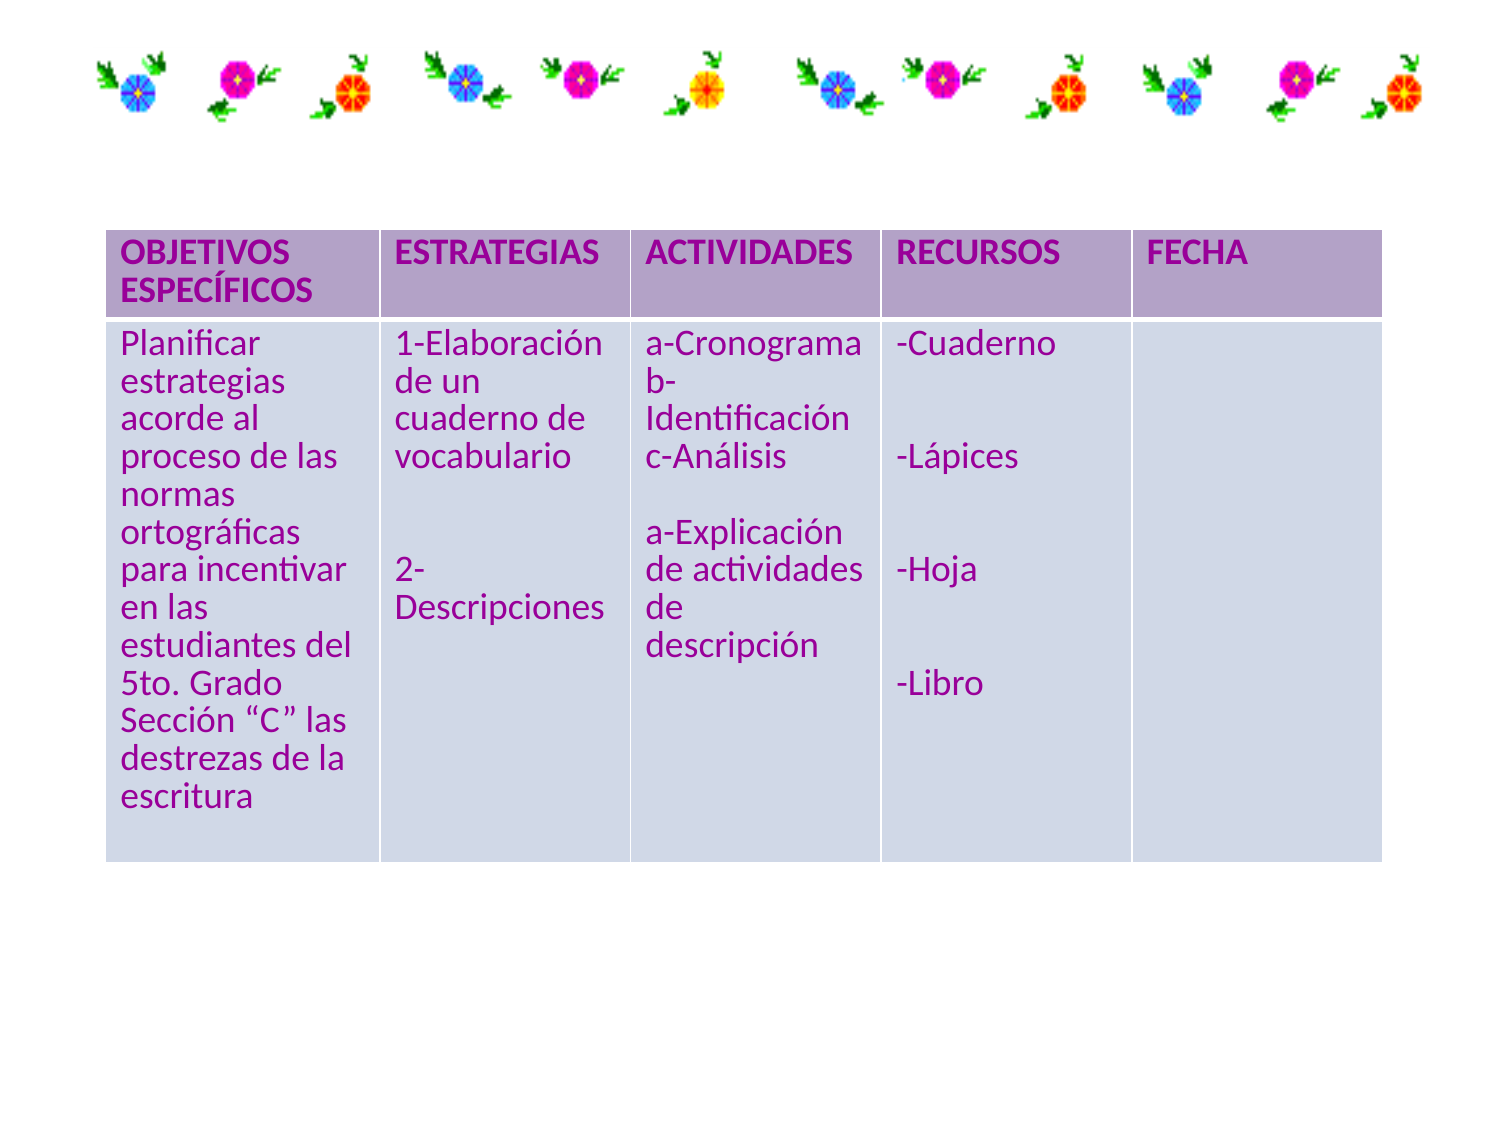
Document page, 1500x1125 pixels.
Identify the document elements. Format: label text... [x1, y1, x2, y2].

table_cell -Cuaderno -Lápices -Hoja -Libro [882, 322, 1131, 862]
table_cell [1133, 322, 1382, 862]
table_header ACTIVIDADES [631, 230, 880, 317]
table_header OBJETIVOS ESPECÍFICOS [106, 230, 379, 317]
table_cell 1-Elaboración de un cuaderno de vocabulario 2-Descripciones [381, 322, 630, 862]
table_cell a-Cronograma b-Identificación c-Análisis a-Explicación de actividades de descripción [631, 322, 880, 862]
table_header FECHA [1133, 230, 1382, 317]
picture [93, 46, 1430, 153]
table_header RECURSOS [882, 230, 1131, 317]
table_cell Planificar estrategias acorde al proceso de las normas ortográficas para incentivar en las estudiantes del 5to. Grado Sección “C” las destrezas de la escritura [106, 322, 379, 862]
table_header ESTRATEGIAS [381, 230, 630, 317]
